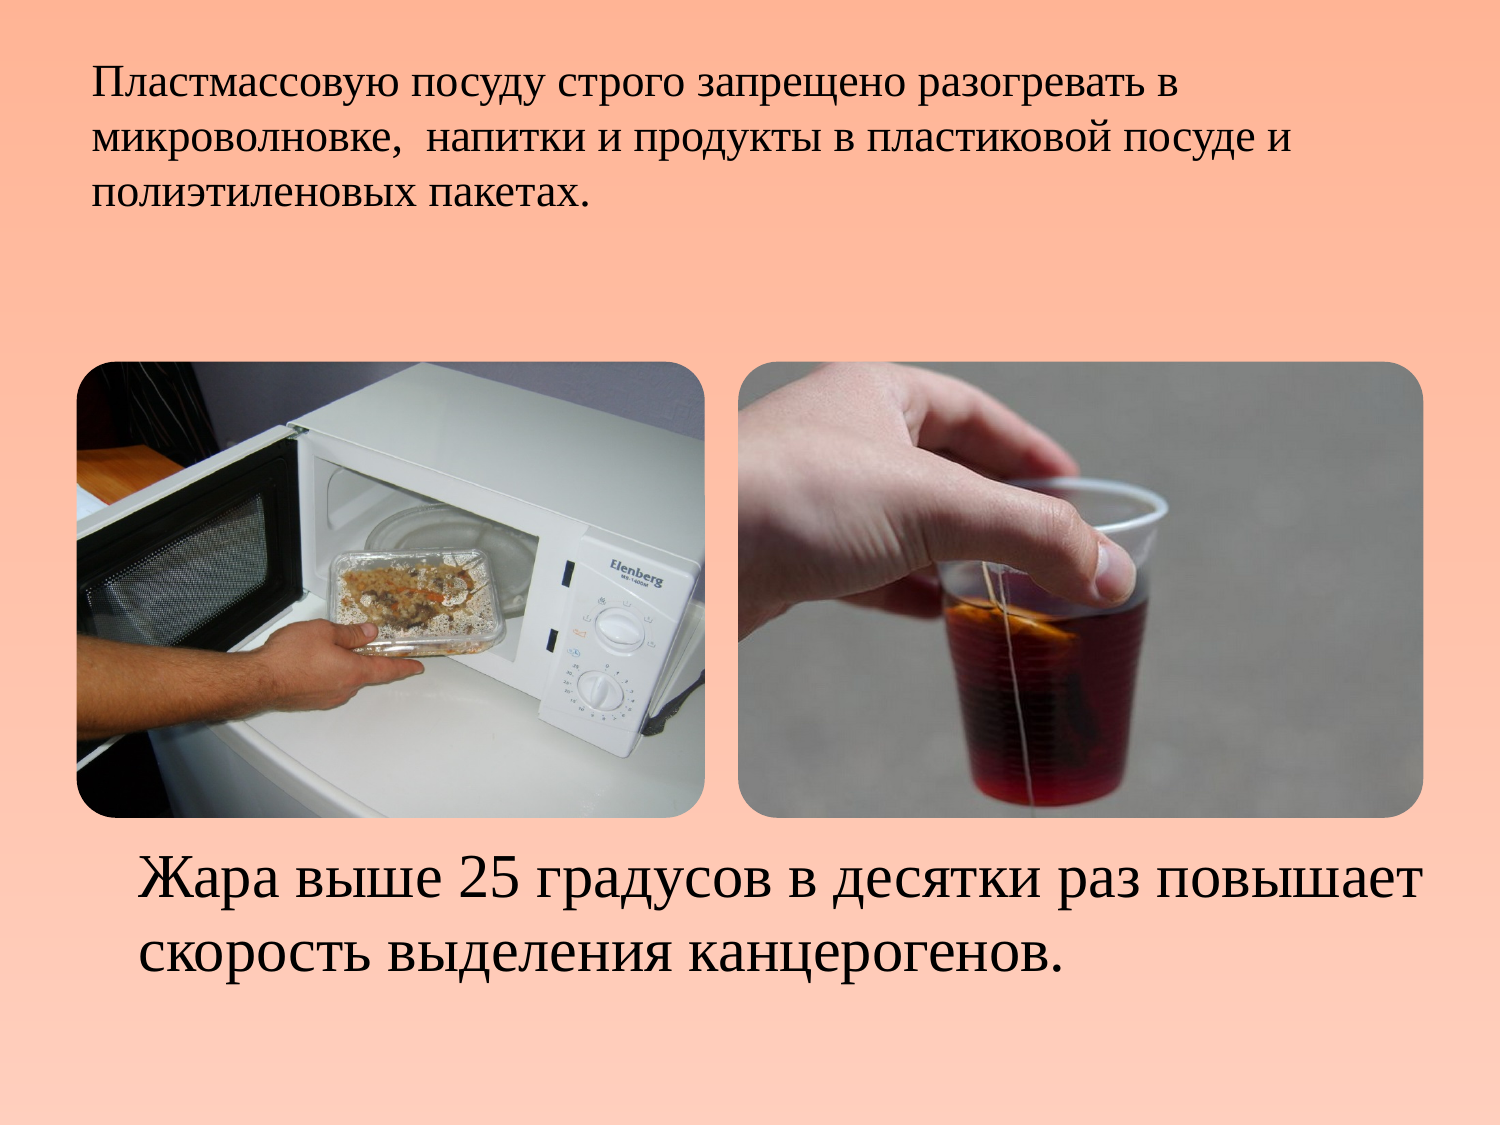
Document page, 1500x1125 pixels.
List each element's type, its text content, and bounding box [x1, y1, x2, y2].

picture [737, 361, 1424, 819]
text_box Жара выше 25 градусов в десятки раз повышает скорость выделения канцерогенов. [123, 827, 1459, 992]
picture [76, 361, 705, 819]
list Пластмассовую посуду строго запрещено разогревать в микроволновке, напитки и продукты в пластиковой посуде и полиэтиленовых пакетах. [76, 42, 1471, 279]
